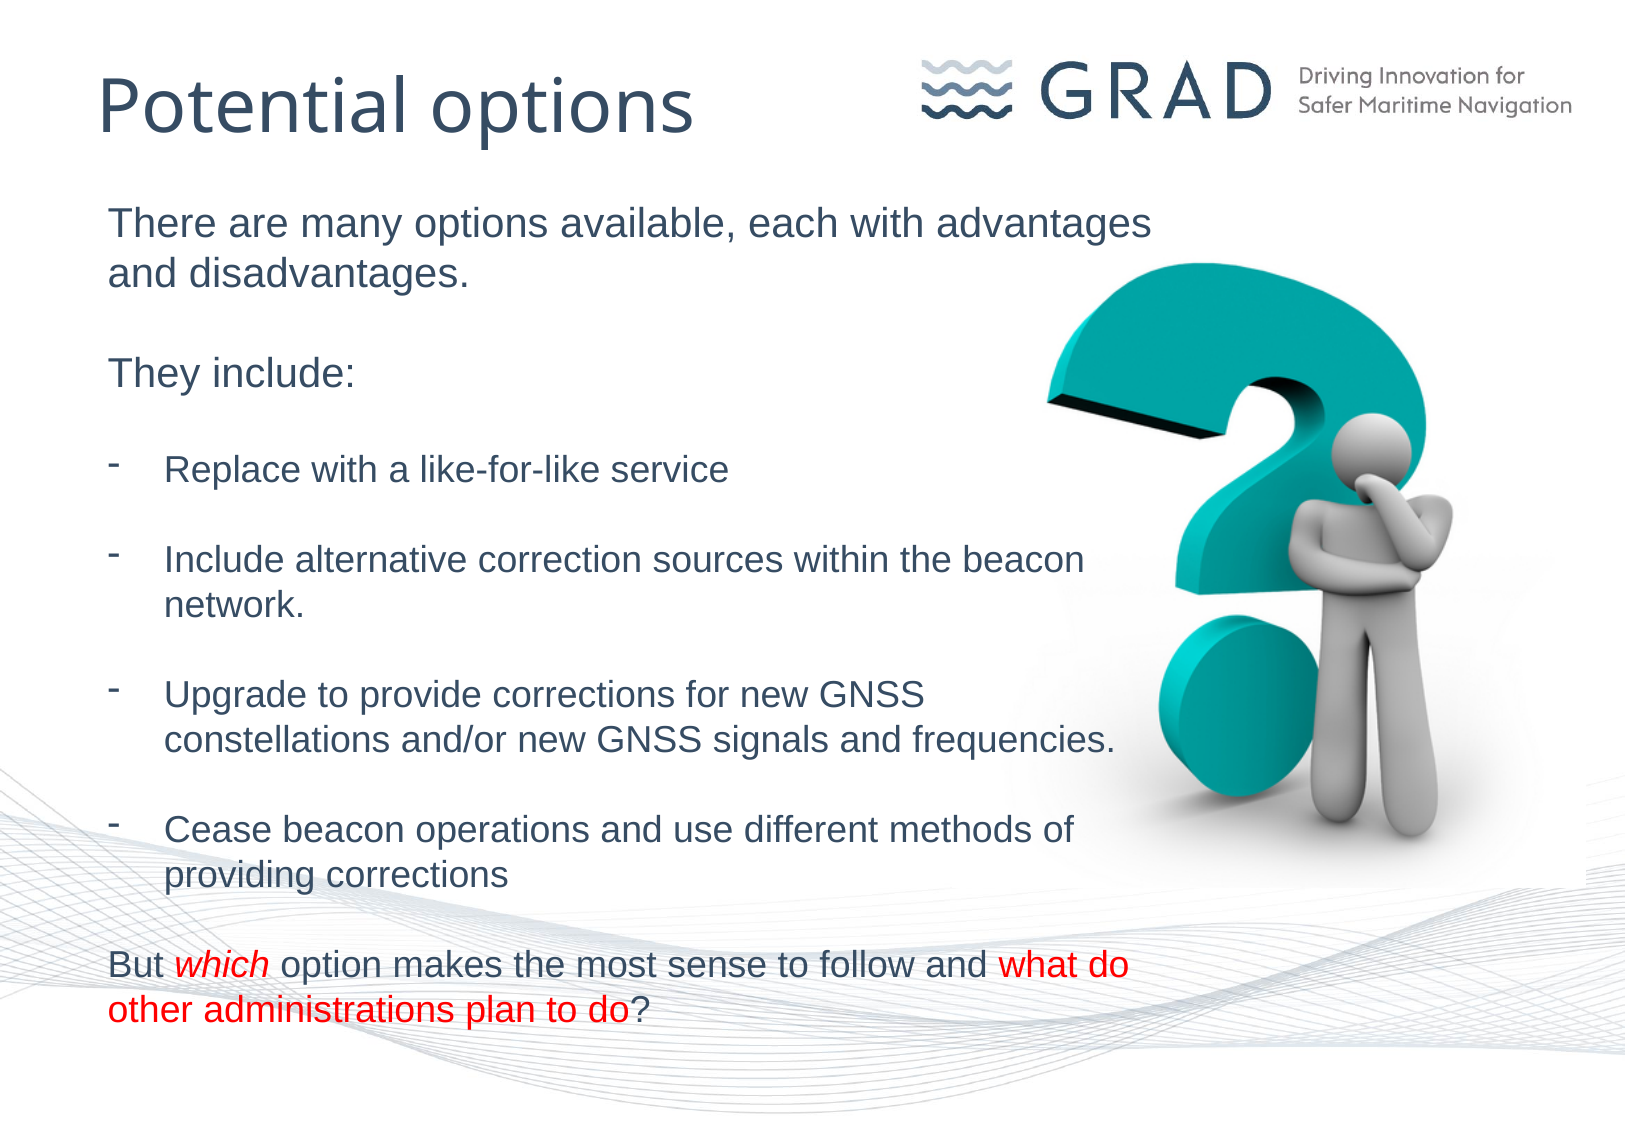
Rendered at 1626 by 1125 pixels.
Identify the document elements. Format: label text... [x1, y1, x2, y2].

text_box There are many options available, each with advantages and disadvantages. They include: Replace with a like-for-like service Include alternative correction sources within the beacon network. Upgrade to provide corrections for new GNSS constellations and/or new GNSS signals and frequencies. Cease beacon operations and use different methods of providing corrections But which option makes the most sense to follow and what do other administrations plan to do? [92, 188, 1173, 1083]
picture [0, 0, 1625, 1125]
title Potential options [81, 0, 1483, 218]
